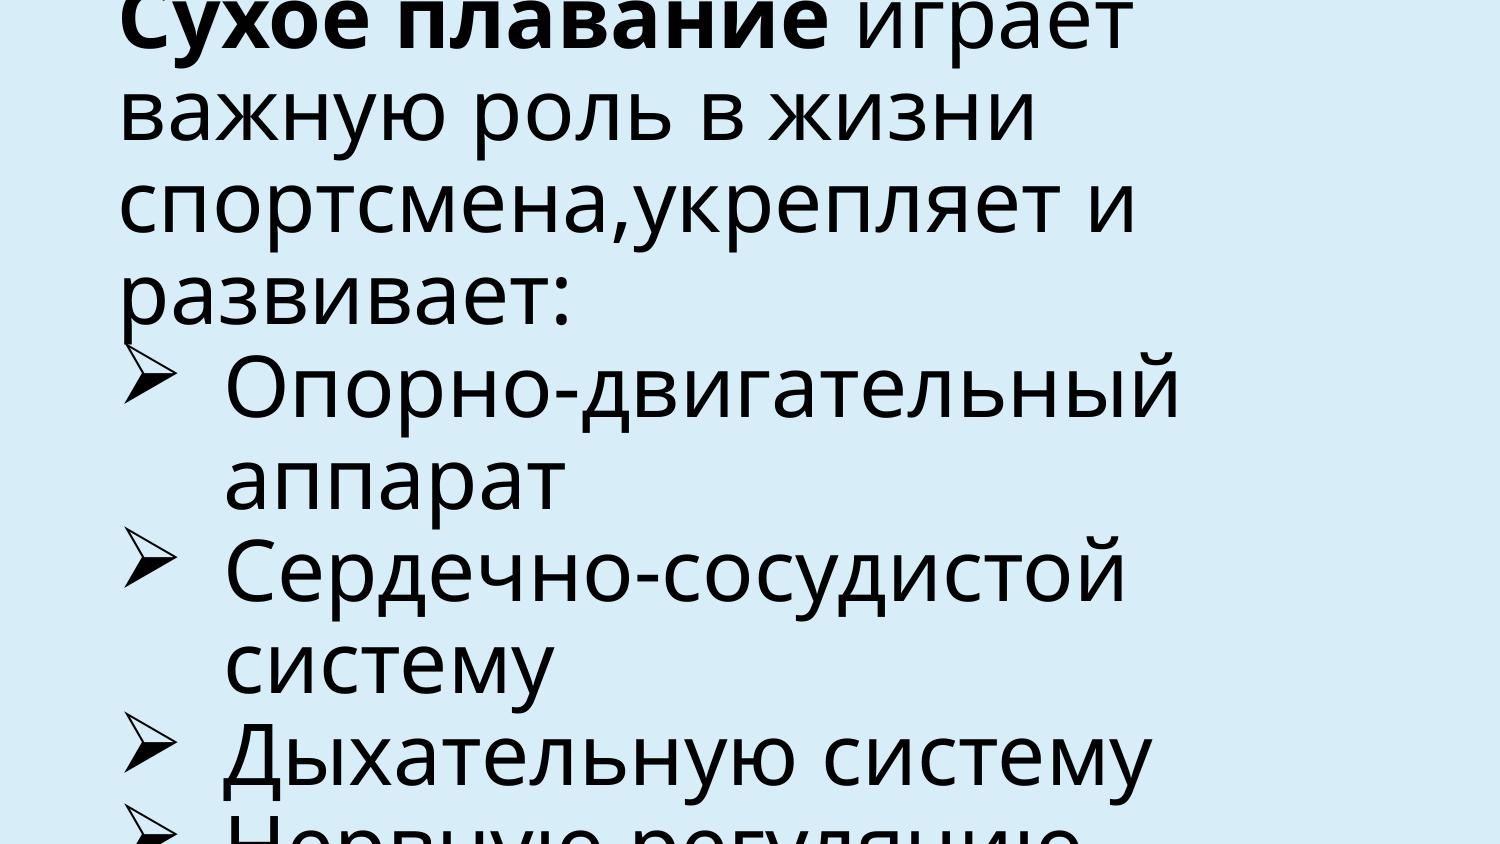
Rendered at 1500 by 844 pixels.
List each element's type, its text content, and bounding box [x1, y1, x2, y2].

title Сухое плавание играет важную роль в жизни спортсмена,укрепляет и развивает: Опорно-двигательный аппарат Сердечно-сосудистой систему Дыхательную систему Нервную регуляцию [103, 44, 1486, 826]
